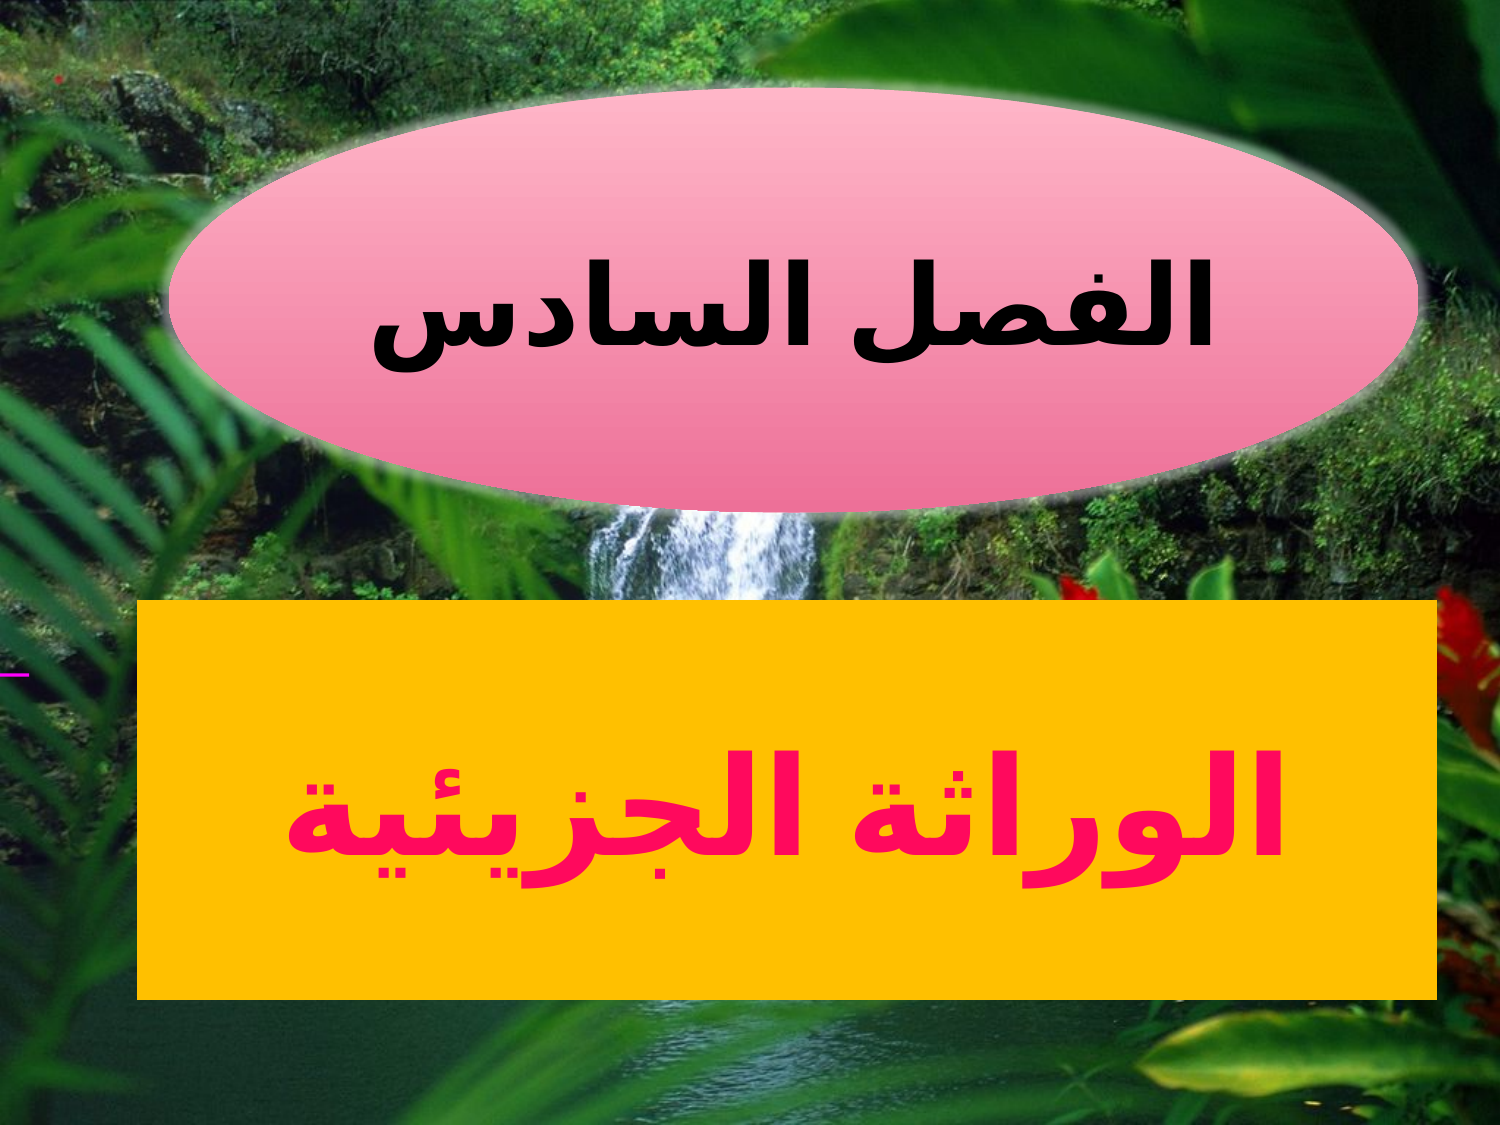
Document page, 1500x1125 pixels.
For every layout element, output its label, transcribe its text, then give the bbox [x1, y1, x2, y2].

picture [0, 0, 1500, 1125]
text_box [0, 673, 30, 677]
text_box الوراثة الجزيئية [137, 600, 1437, 1000]
text_box الفصل السادس [168, 87, 1419, 513]
